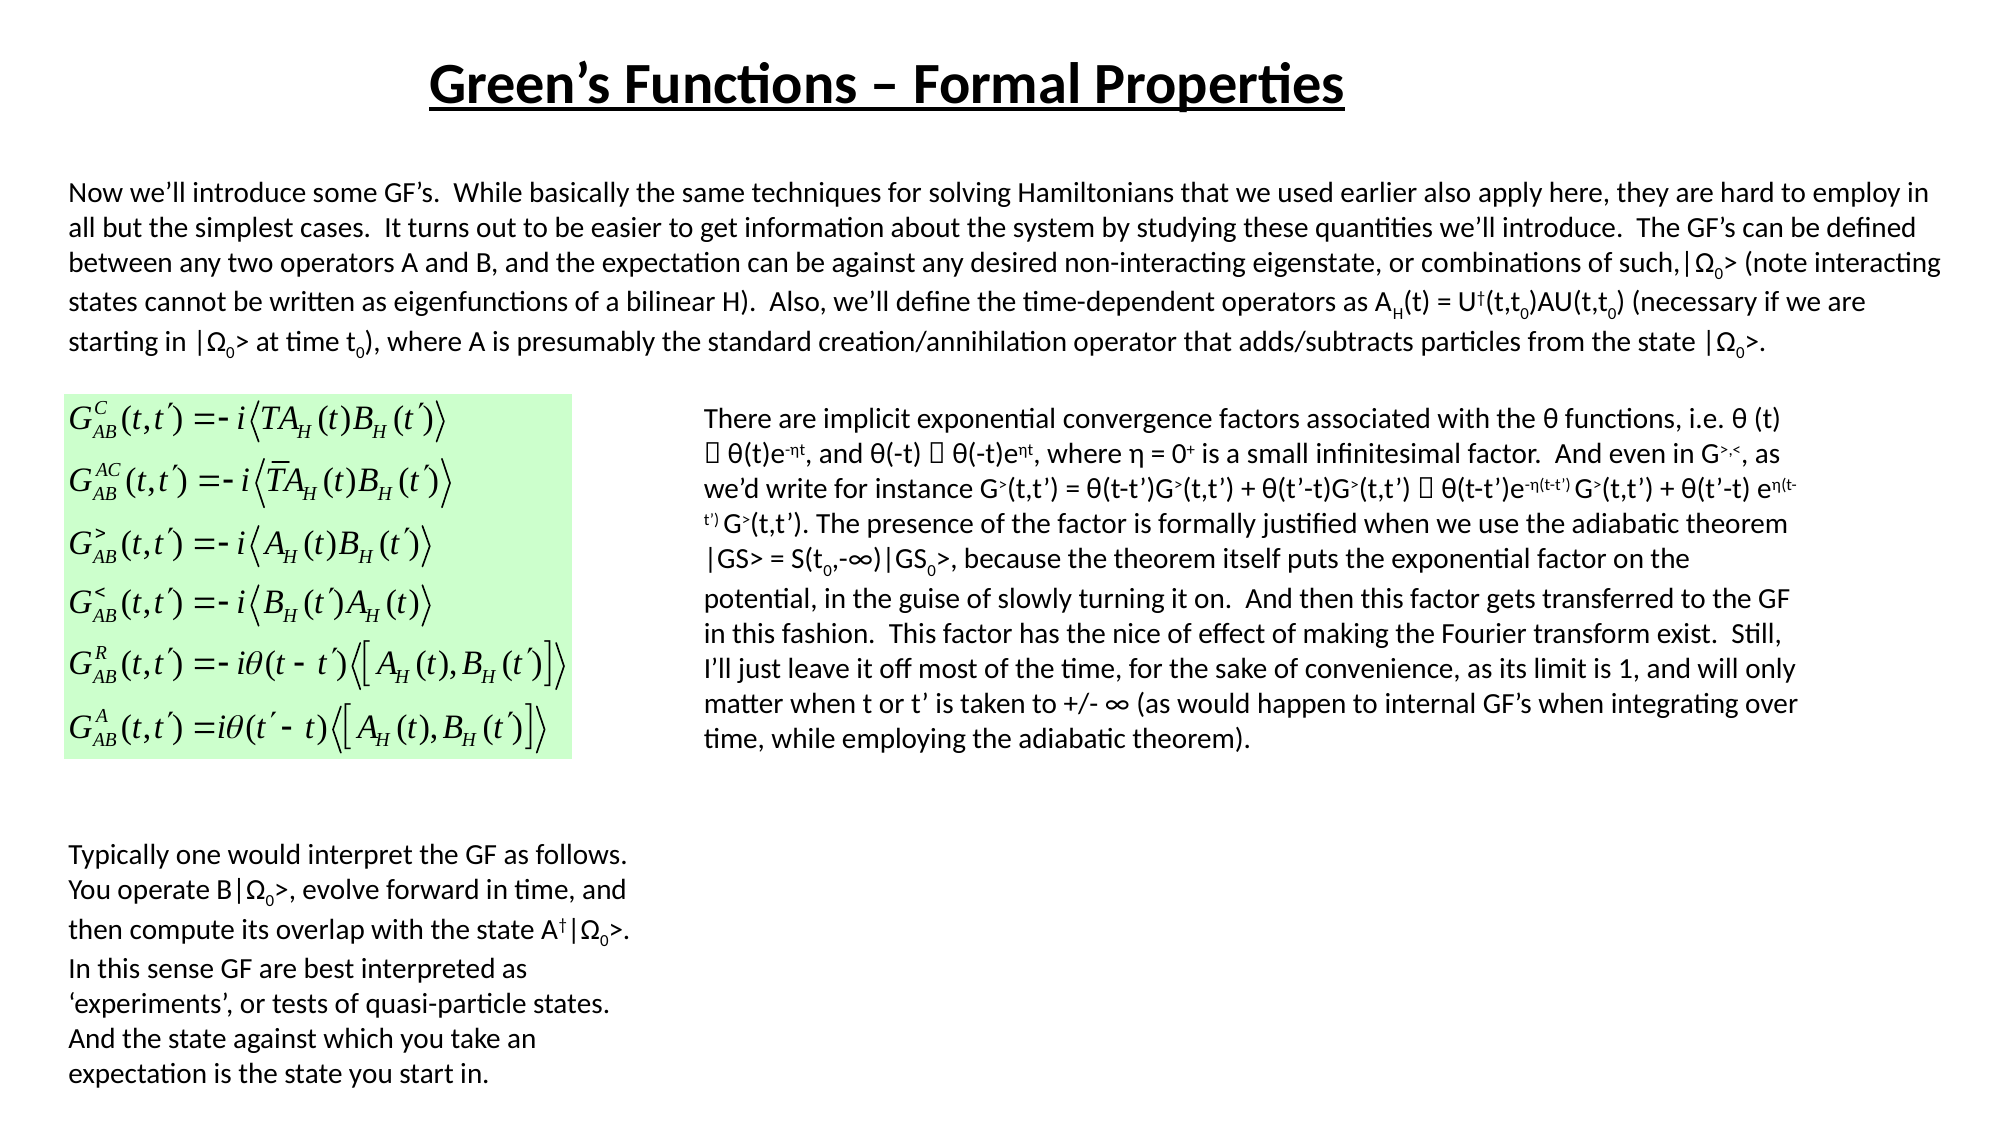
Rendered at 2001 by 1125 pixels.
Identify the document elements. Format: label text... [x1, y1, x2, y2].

text_box There are implicit exponential convergence factors associated with the θ functions, i.e. θ (t)  θ(t)e-ηt, and θ(-t)  θ(-t)eηt, where η = 0+ is a small infinitesimal factor. And even in G>,<, as we’d write for instance G>(t,t’) = θ(t-t’)G>(t,t’) + θ(t’-t)G>(t,t’)  θ(t-t’)e-η(t-t’) G>(t,t’) + θ(t’-t) eη(t-t’) G>(t,t’). The presence of the factor is formally justified when we use the adiabatic theorem |GS> = S(t0,-∞)|GS0>, because the theorem itself puts the exponential factor on the potential, in the guise of slowly turning it on. And then this factor gets transferred to the GF in this fashion. This factor has the nice of effect of making the Fourier transform exist. Still, I’ll just leave it off most of the time, for the sake of convenience, as its limit is 1, and will only matter when t or t’ is taken to +/- ∞ (as would happen to internal GF’s when integrating over time, while employing the adiabatic theorem). [689, 392, 1819, 762]
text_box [64, 393, 573, 759]
text_box Now we’ll introduce some GF’s. While basically the same techniques for solving Hamiltonians that we used earlier also apply here, they are hard to employ in all but the simplest cases. It turns out to be easier to get information about the system by studying these quantities we’ll introduce. The GF’s can be defined between any two operators A and B, and the expectation can be against any desired non-interacting eigenstate, or combinations of such,|Ω0> (note interacting states cannot be written as eigenfunctions of a bilinear H). Also, we’ll define the time-dependent operators as AH(t) = U†(t,t0)AU(t,t0) (necessary if we are starting in |Ω0> at time t0), where A is presumably the standard creation/annihilation operator that adds/subtracts particles from the state |Ω0>. [53, 165, 1971, 370]
text_box Typically one would interpret the GF as follows. You operate B|Ω0>, evolve forward in time, and then compute its overlap with the state A†|Ω0>. In this sense GF are best interpreted as ‘experiments’, or tests of quasi-particle states. And the state against which you take an expectation is the state you start in. [53, 828, 673, 1098]
text_box Green’s Functions – Formal Properties [414, 37, 1417, 123]
